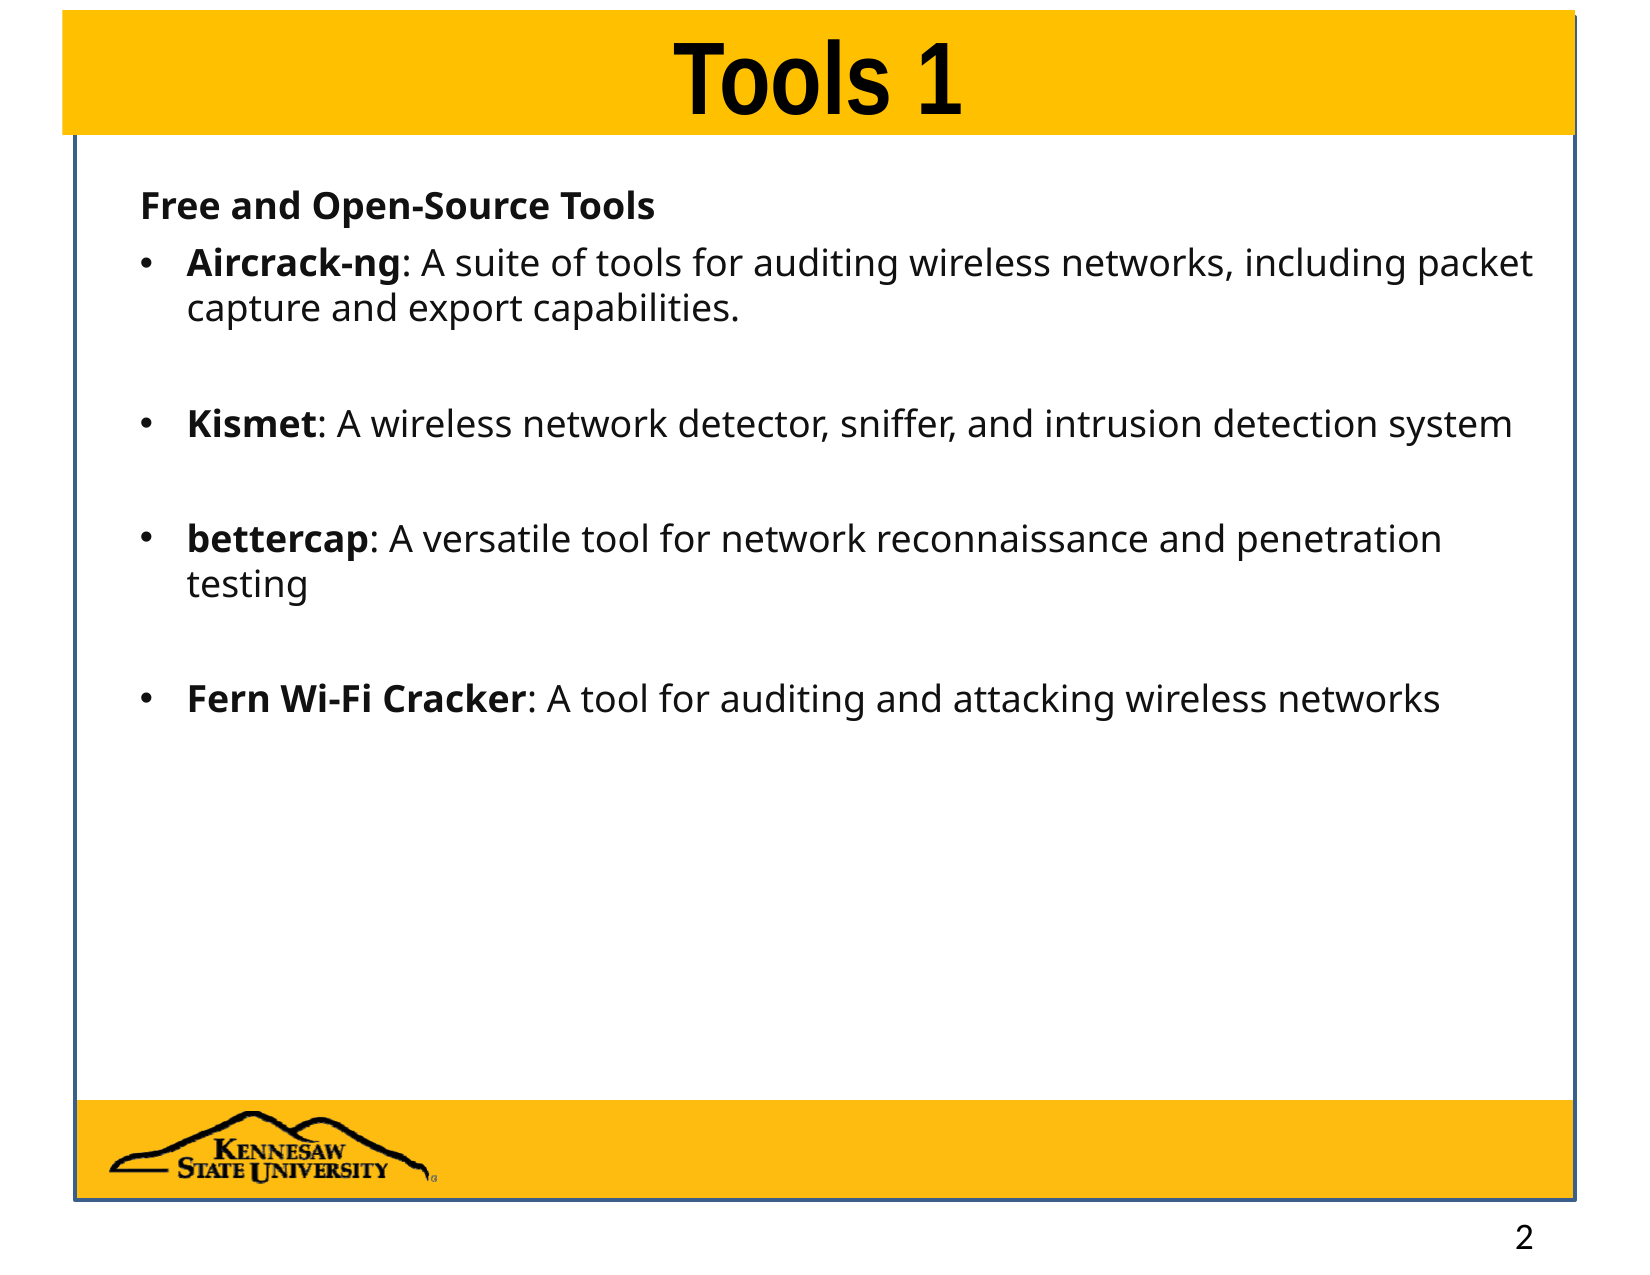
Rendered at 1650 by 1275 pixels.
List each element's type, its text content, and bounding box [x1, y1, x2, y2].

picture [108, 1111, 437, 1184]
title Tools 1 [62, 10, 1575, 135]
text_box Free and Open-Source Tools Aircrack-ng: A suite of tools for auditing wireless networks, including packet capture and export capabilities. Kismet: A wireless network detector, sniffer, and intrusion detection system bettercap: A versatile tool for network reconnaissance and penetration testing Fern Wi-Fi Cracker: A tool for auditing and attacking wireless networks [124, 174, 1550, 727]
